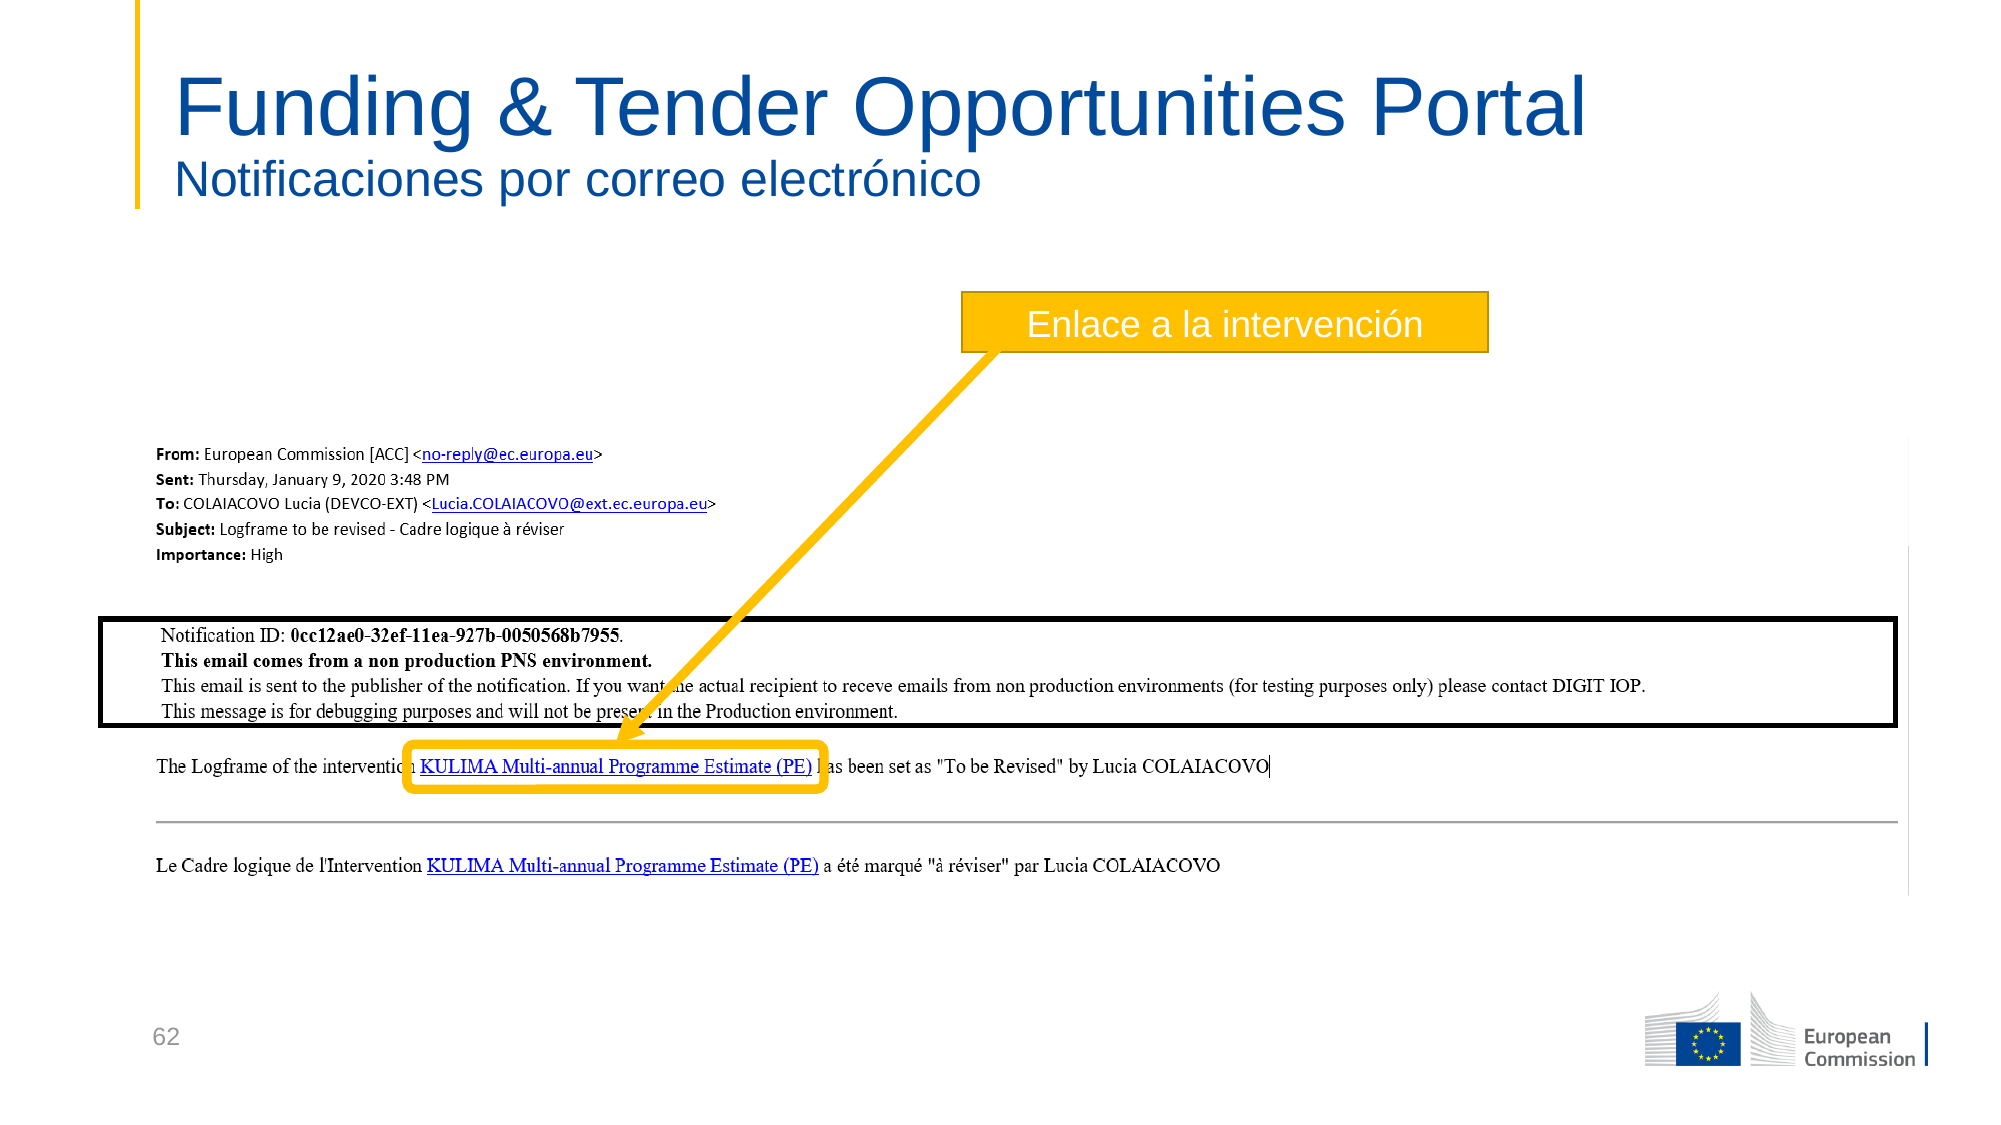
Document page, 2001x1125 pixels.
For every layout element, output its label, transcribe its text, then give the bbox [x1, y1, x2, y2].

slide_number 62 [137, 1005, 588, 1066]
picture [1645, 991, 1928, 1066]
title Funding & Tender Opportunities Portal Notificaciones por correo electrónico [159, 79, 1885, 208]
text_box Enlace a la intervención [961, 291, 1489, 353]
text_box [615, 343, 1003, 745]
picture [91, 437, 1909, 896]
